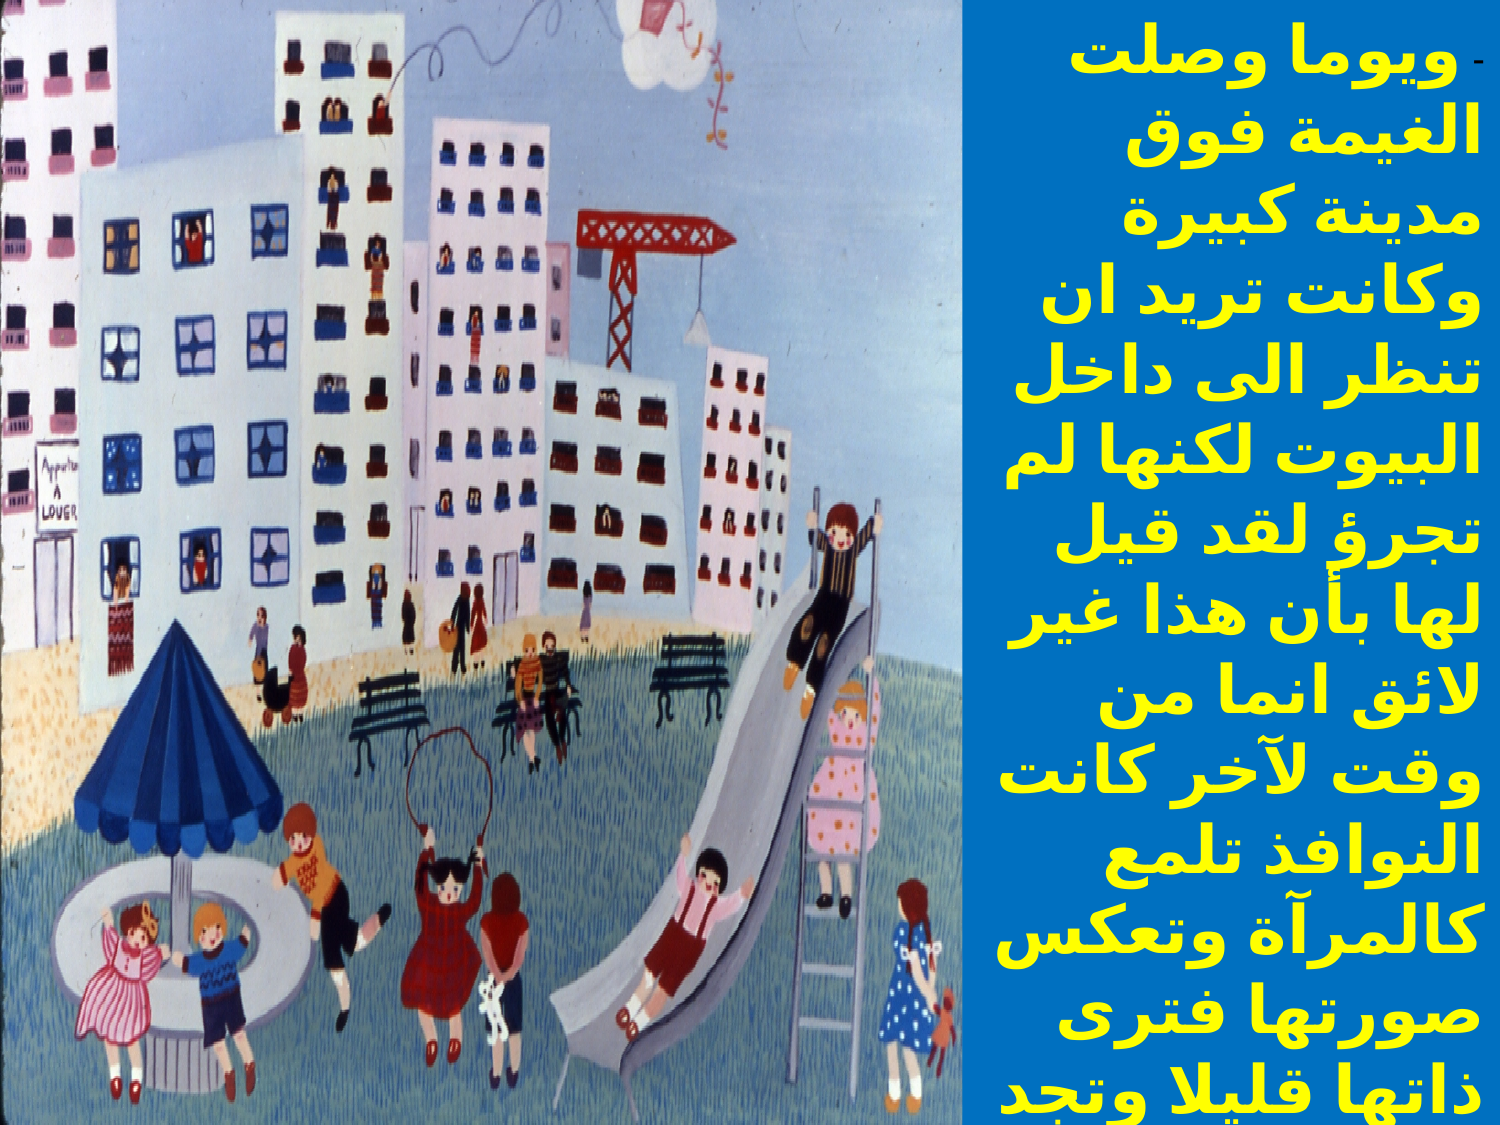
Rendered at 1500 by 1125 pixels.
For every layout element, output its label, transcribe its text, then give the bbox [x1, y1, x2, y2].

picture [0, 0, 963, 1125]
text_box - ويوما وصلت الغيمة فوق مدينة كبيرة وكانت تريد ان تنظر الى داخل البيوت لكنها لم تجرؤ لقد قيل لها بأن هذا غير لائق انما من وقت لآخر كانت النوافذ تلمع كالمرآة وتعكس صورتها فترى ذاتها قليلا وتجد بأنها جميلة جدا في السماء وخاصة كانت تنجذب بالأرض الخضراء والعاب الأطفال [963, 0, 1500, 1125]
